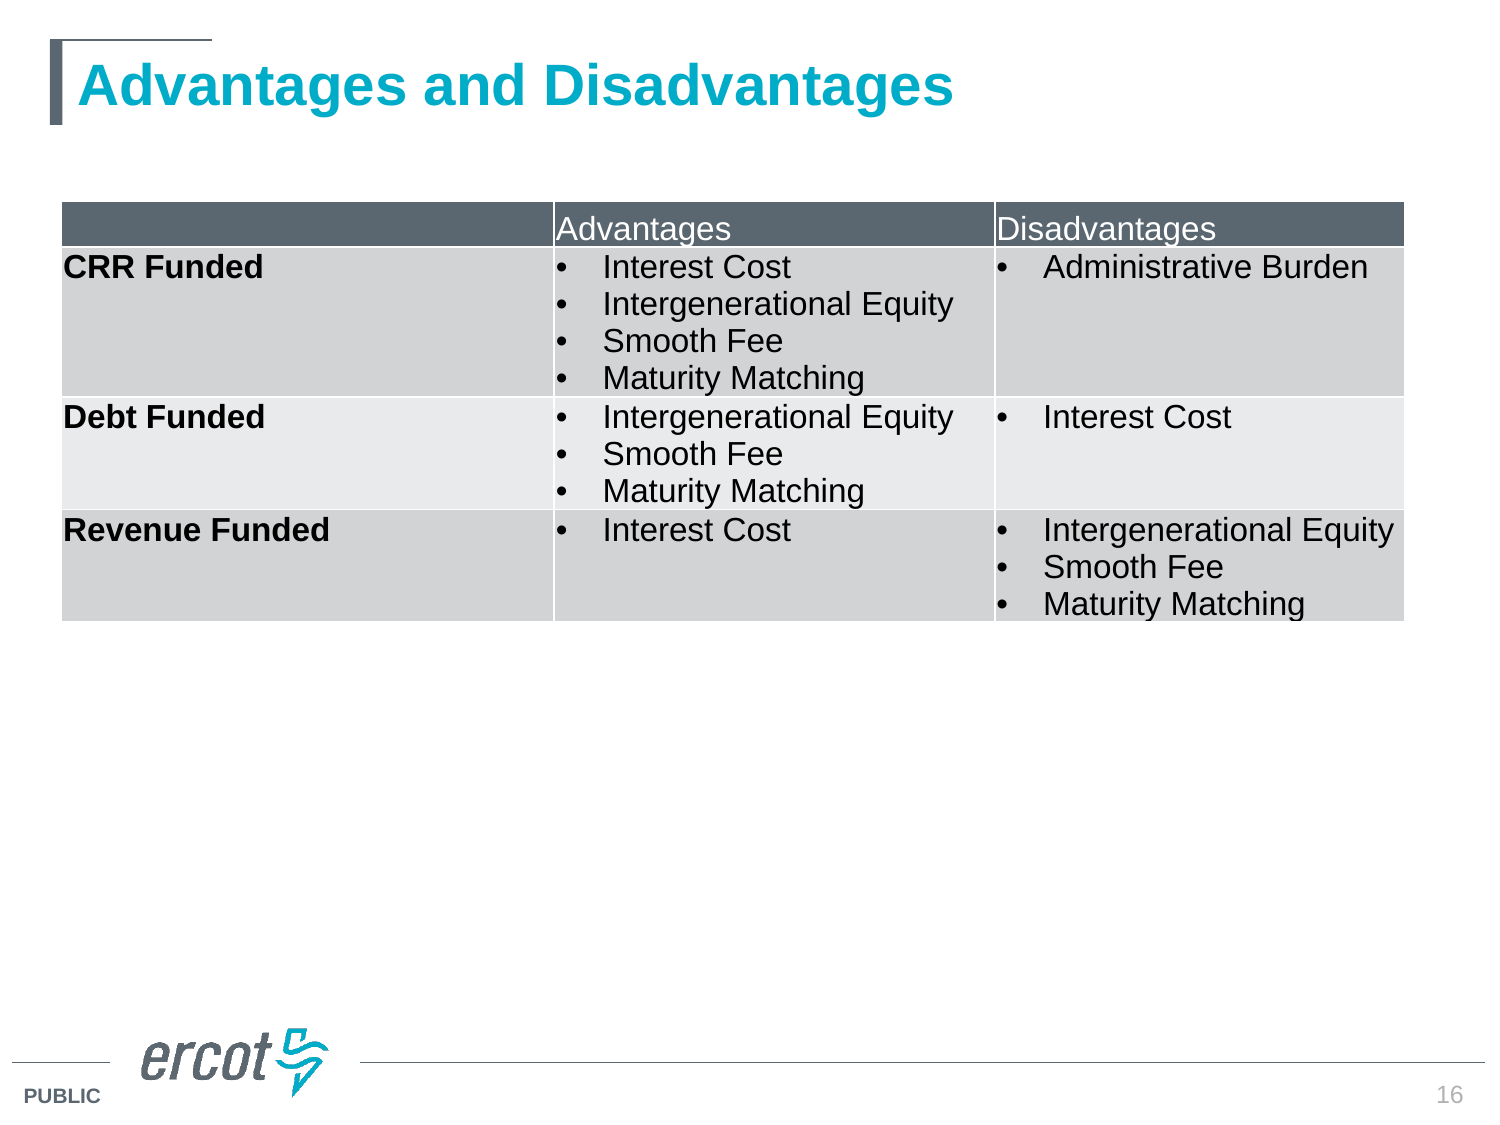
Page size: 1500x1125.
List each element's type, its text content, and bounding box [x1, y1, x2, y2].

table_cell Interest Cost [996, 398, 1404, 509]
table_header Advantages [555, 202, 994, 246]
table_cell CRR Funded [62, 248, 553, 396]
table_cell Administrative Burden [996, 248, 1404, 396]
picture [137, 1024, 332, 1100]
table_header [62, 202, 553, 246]
table_header Disadvantages [996, 202, 1404, 246]
table_cell Interest Cost [555, 510, 994, 621]
table_cell Intergenerational Equity Smooth Fee Maturity Matching [555, 398, 994, 509]
table_cell Intergenerational Equity Smooth Fee Maturity Matching [996, 510, 1404, 621]
slide_number 16 [1412, 1076, 1488, 1112]
table_cell Interest Cost Intergenerational Equity Smooth Fee Maturity Matching [555, 248, 994, 396]
table_cell Debt Funded [62, 398, 553, 509]
title Advantages and Disadvantages [62, 39, 1450, 228]
table_cell Revenue Funded [62, 510, 553, 621]
